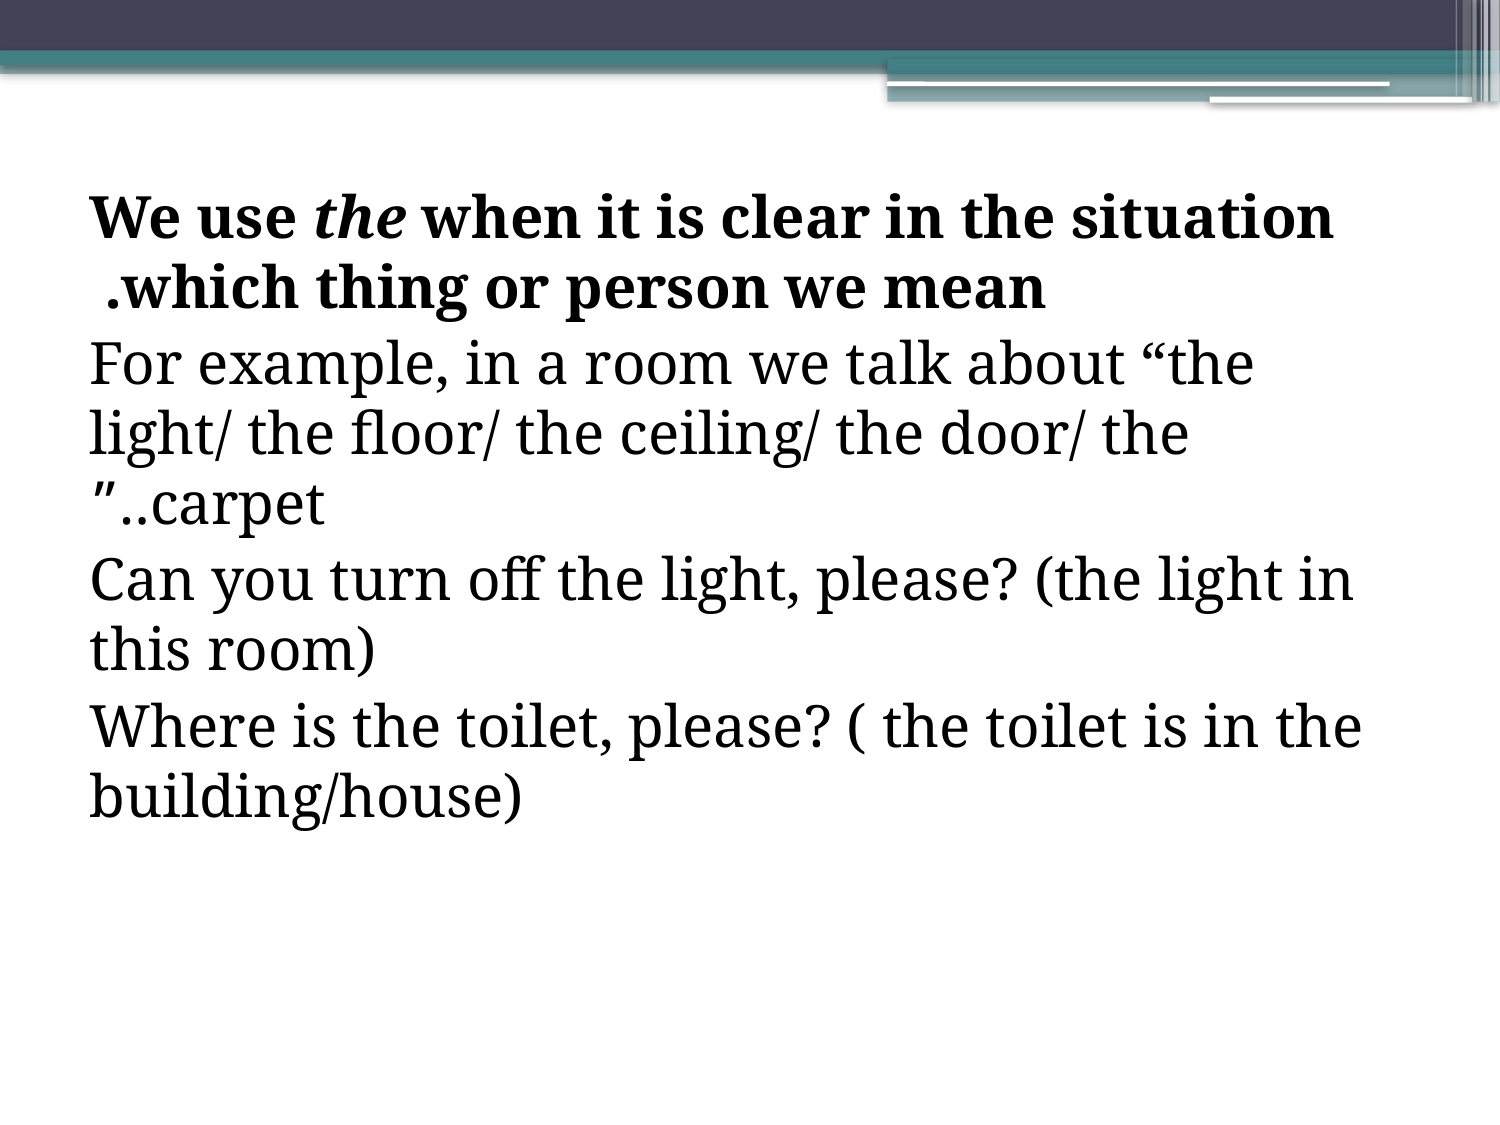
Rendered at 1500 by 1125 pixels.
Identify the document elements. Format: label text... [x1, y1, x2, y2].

list We use the when it is clear in the situation which thing or person we mean. For example, in a room we talk about “the light/ the floor/ the ceiling/ the door/ the carpet..” Can you turn off the light, please? (the light in this room) Where is the toilet, please? ( the toilet is in the building/house) [75, 172, 1425, 1079]
